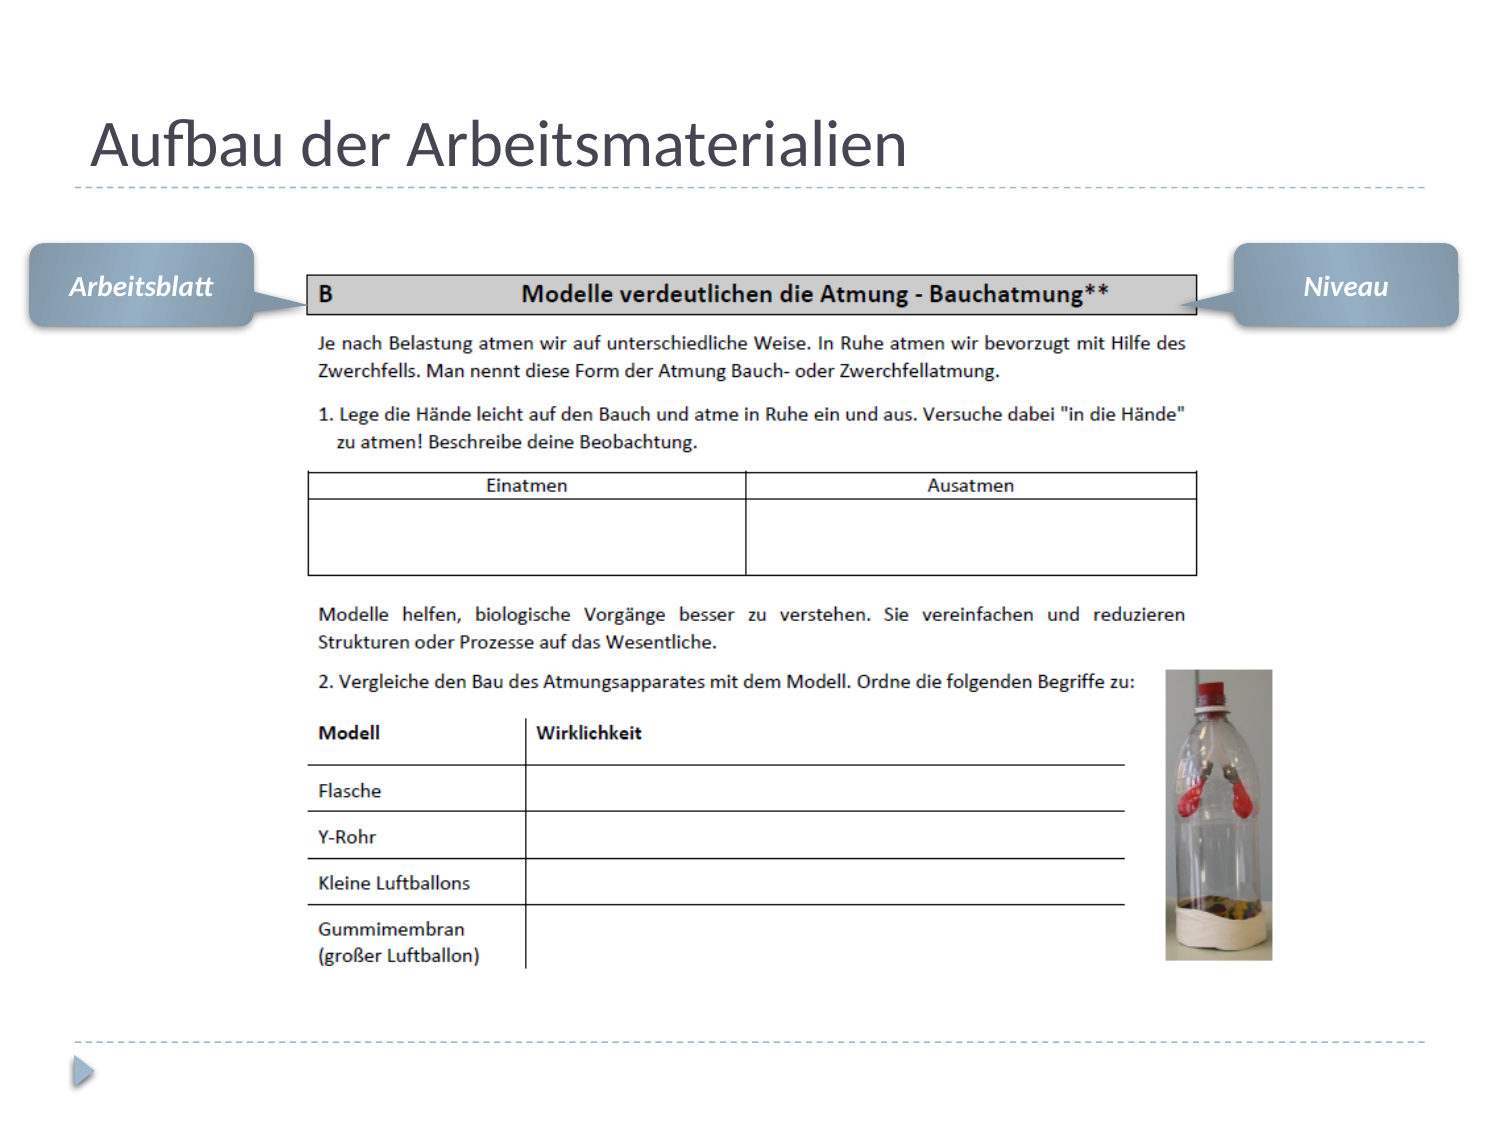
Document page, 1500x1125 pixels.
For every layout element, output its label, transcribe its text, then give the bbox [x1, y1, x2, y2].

picture [194, 243, 1320, 1000]
title Aufbau der Arbeitsmaterialien [74, 37, 1426, 188]
text_box Niveau [1320, 243, 1459, 327]
text_box Arbeitsblatt [29, 243, 194, 327]
